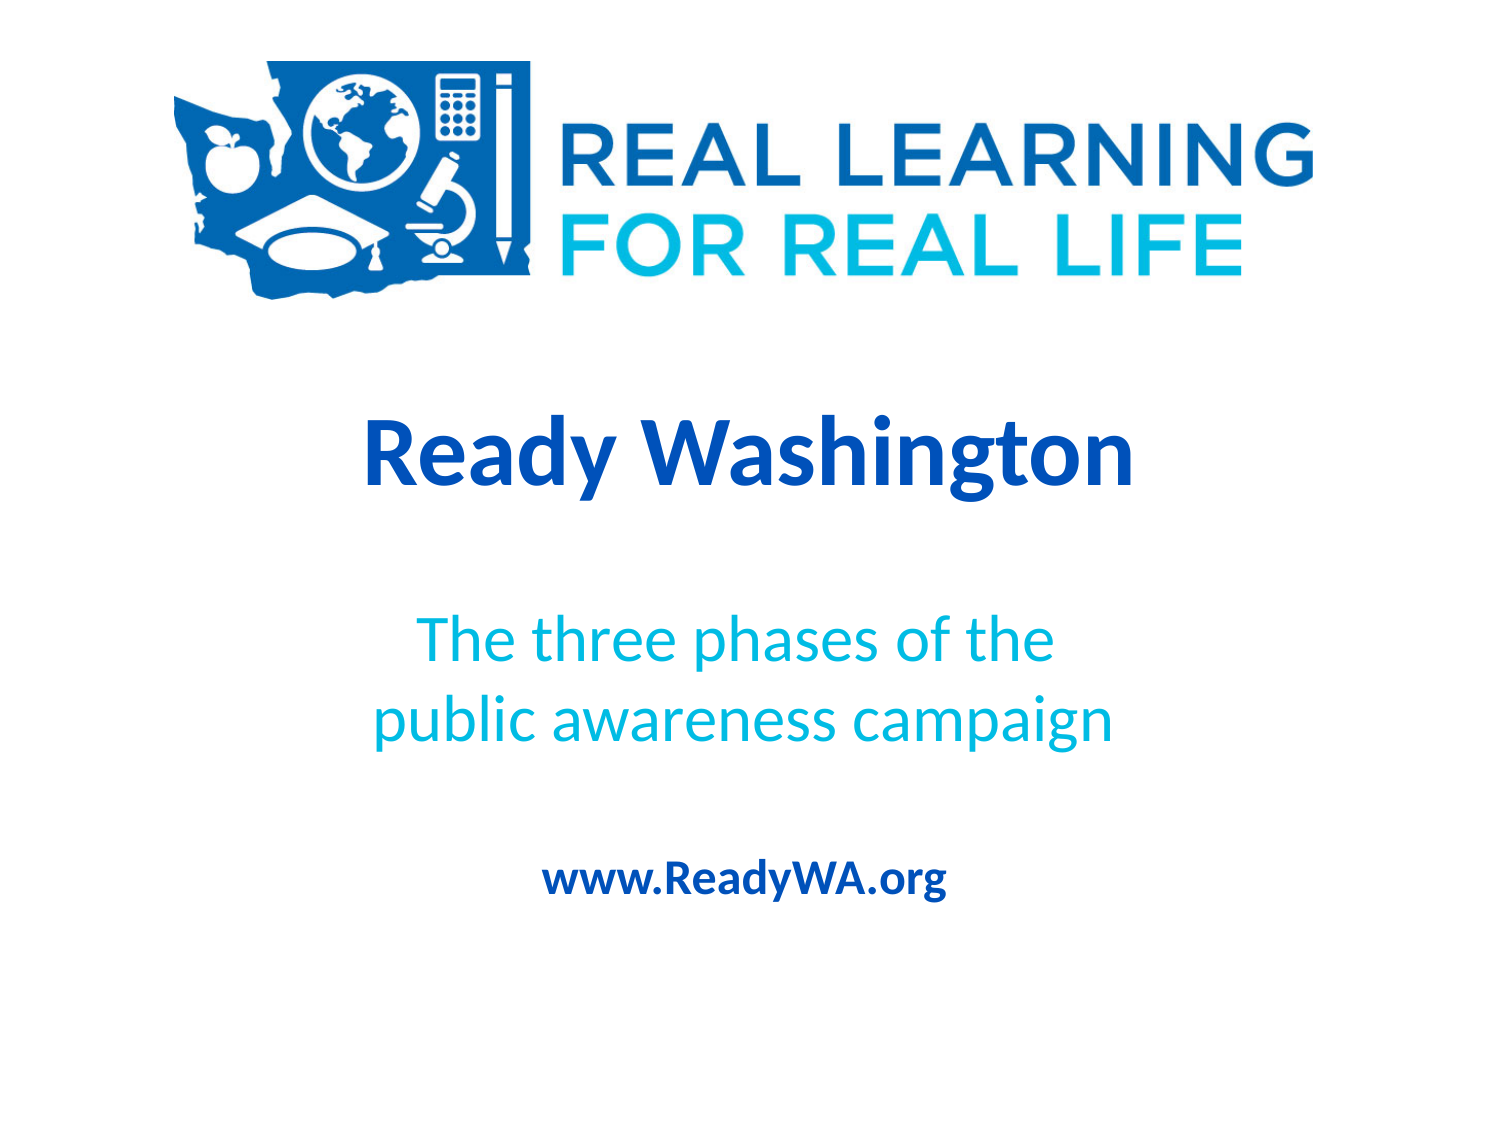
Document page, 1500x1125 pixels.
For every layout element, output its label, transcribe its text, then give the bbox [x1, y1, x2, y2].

picture [174, 61, 1313, 300]
text_box www.ReadyWA.org [0, 837, 1500, 932]
title Ready Washington [0, 324, 1500, 567]
subtitle The three phases of the public awareness campaign [125, 587, 1363, 775]
